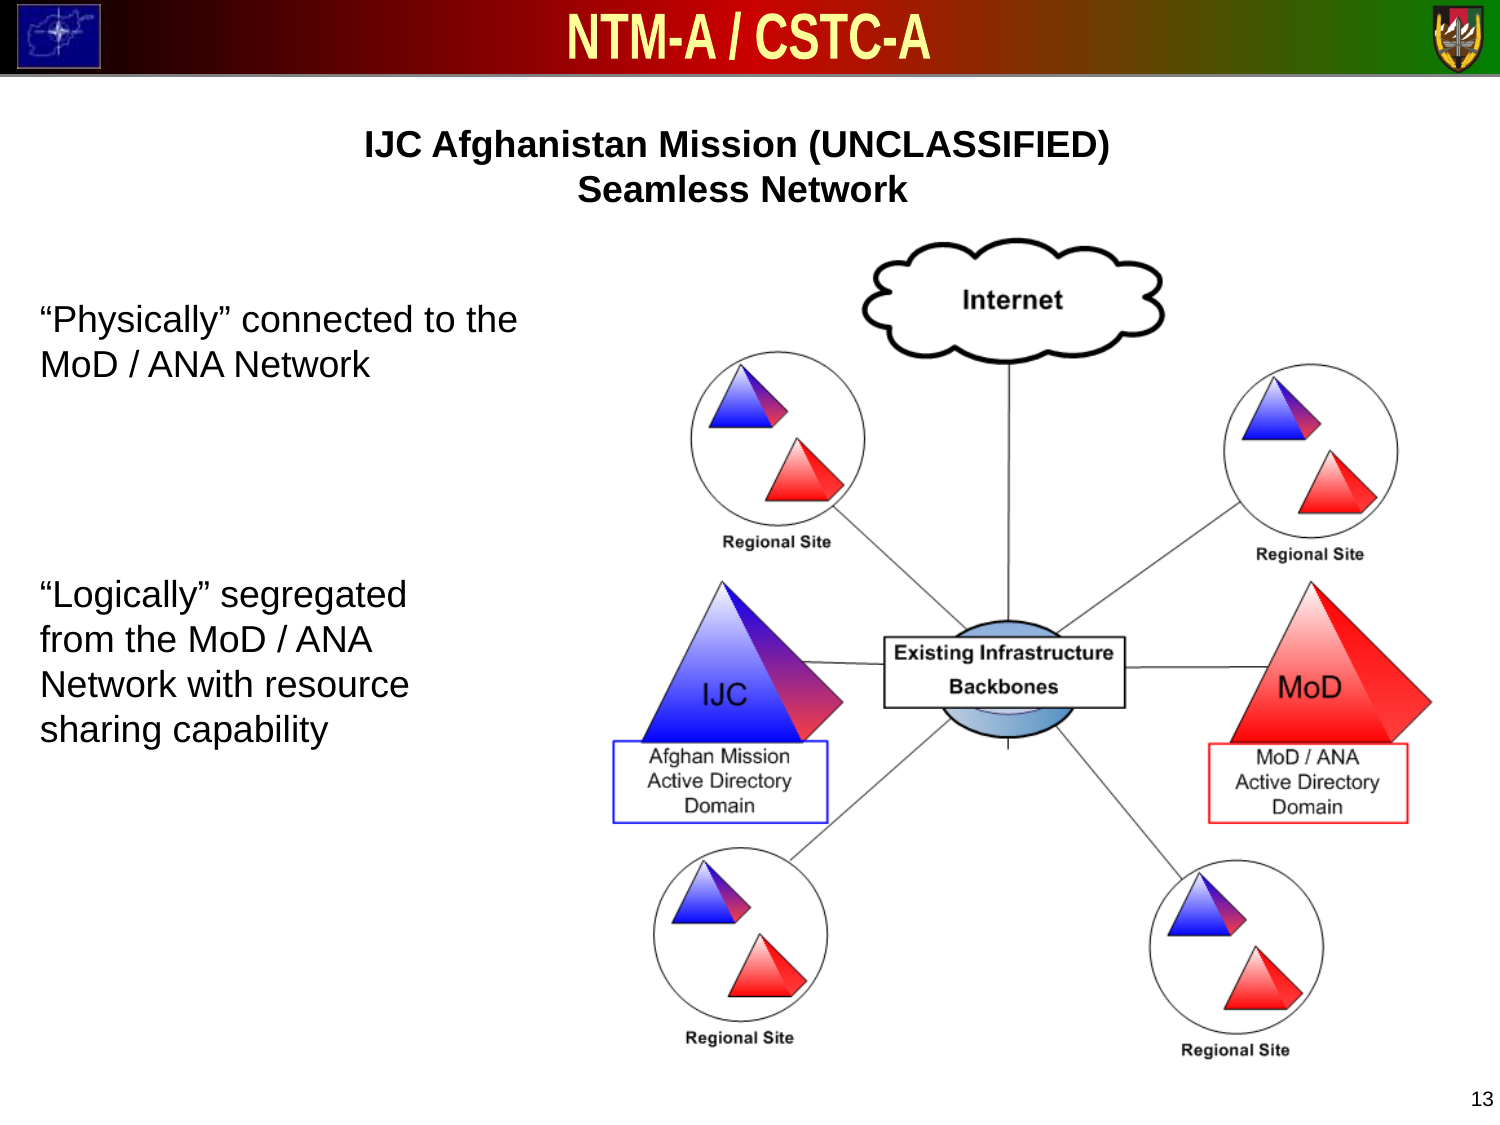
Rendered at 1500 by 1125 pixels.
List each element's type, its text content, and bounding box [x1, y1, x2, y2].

text_box “Physically” connected to the MoD / ANA Network [24, 287, 575, 393]
picture [17, 4, 101, 69]
text_box IJC Afghanistan Mission (UNCLASSIFIED) Seamless Network [162, 112, 1313, 218]
slide_number 13 [1181, 1073, 1495, 1123]
picture [612, 237, 1433, 1062]
picture [1432, 5, 1484, 74]
text_box “Logically” segregated from the MoD / ANA Network with resource sharing capability [24, 562, 500, 758]
